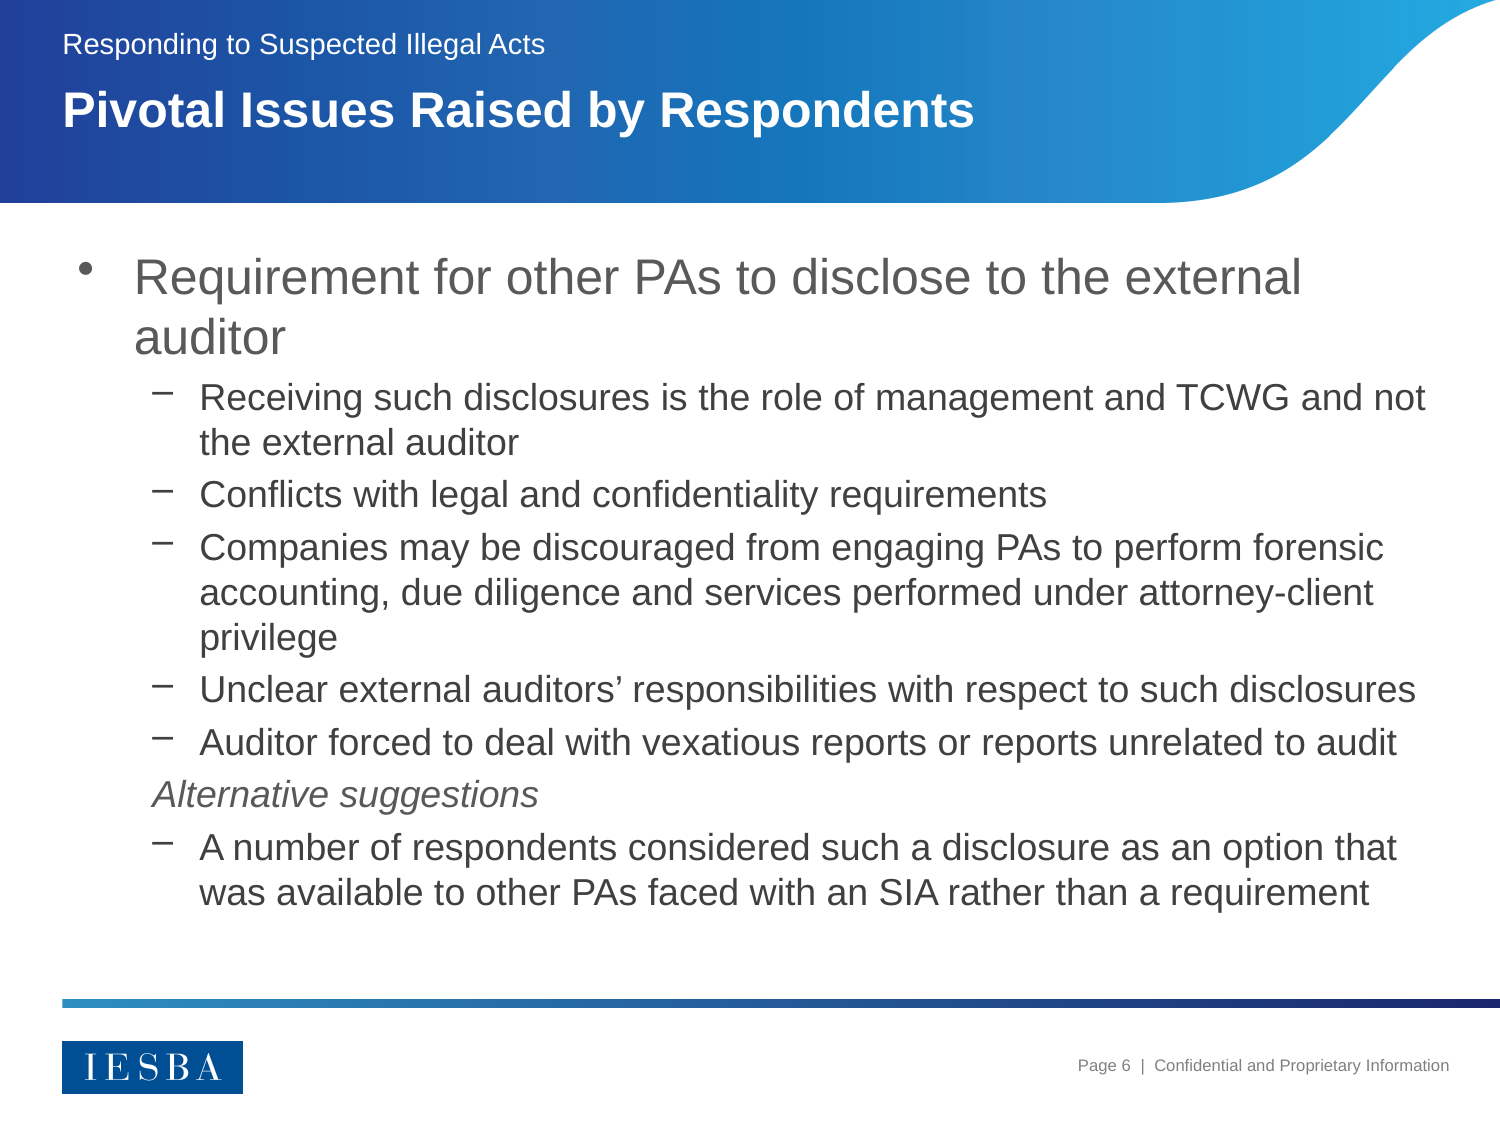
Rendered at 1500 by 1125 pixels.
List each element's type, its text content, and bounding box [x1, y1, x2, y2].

picture [62, 1041, 243, 1094]
list Requirement for other PAs to disclose to the external auditor Receiving such disclosures is the role of management and TCWG and not the external auditor Conflicts with legal and confidentiality requirements Companies may be discouraged from engaging PAs to perform forensic accounting, due diligence and services performed under attorney-client privilege Unclear external auditors’ responsibilities with respect to such disclosures Auditor forced to deal with vexatious reports or reports unrelated to audit Alternative suggestions A number of respondents considered such a disclosure as an option that was available to other PAs faced with an SIA rather than a requirement [62, 237, 1450, 988]
title Pivotal Issues Raised by Respondents [62, 87, 1300, 188]
picture [0, 0, 1497, 203]
subtitle Responding to Suspected Illegal Acts [62, 24, 663, 63]
